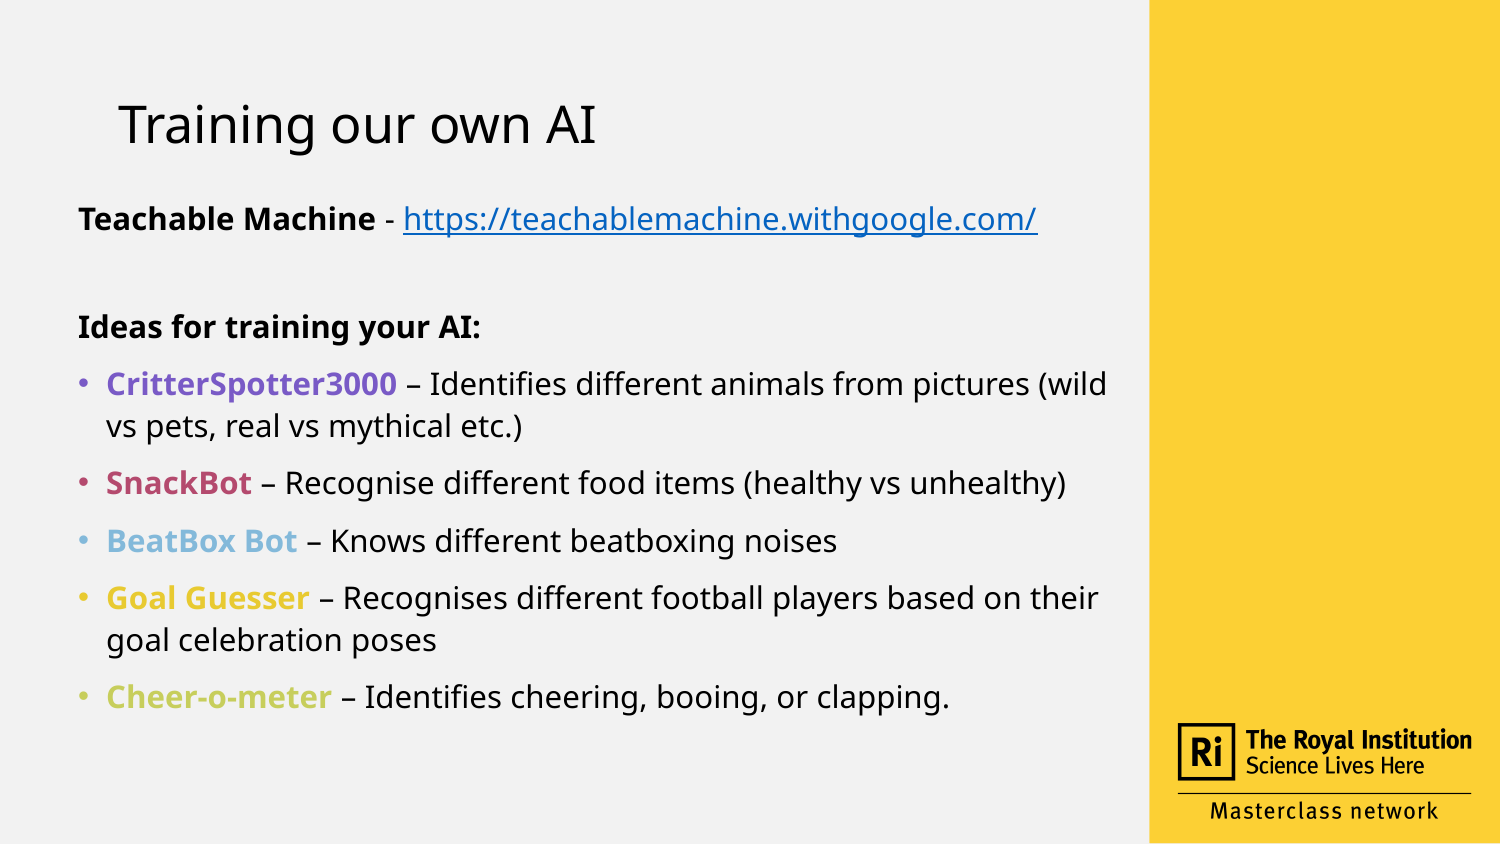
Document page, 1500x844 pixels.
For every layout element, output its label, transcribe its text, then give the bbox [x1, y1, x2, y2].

list Teachable Machine - https://teachablemachine.withgoogle.com/ Ideas for training your AI: CritterSpotter3000 – Identifies different animals from pictures (wild vs pets, real vs mythical etc.) SnackBot – Recognise different food items (healthy vs unhealthy) BeatBox Bot – Knows different beatboxing noises Goal Guesser – Recognises different football players based on their goal celebration poses Cheer-o-meter – Identifies cheering, booing, or clapping. [63, 192, 1158, 799]
title Training our own AI [103, 44, 1397, 208]
picture [1149, 702, 1500, 844]
